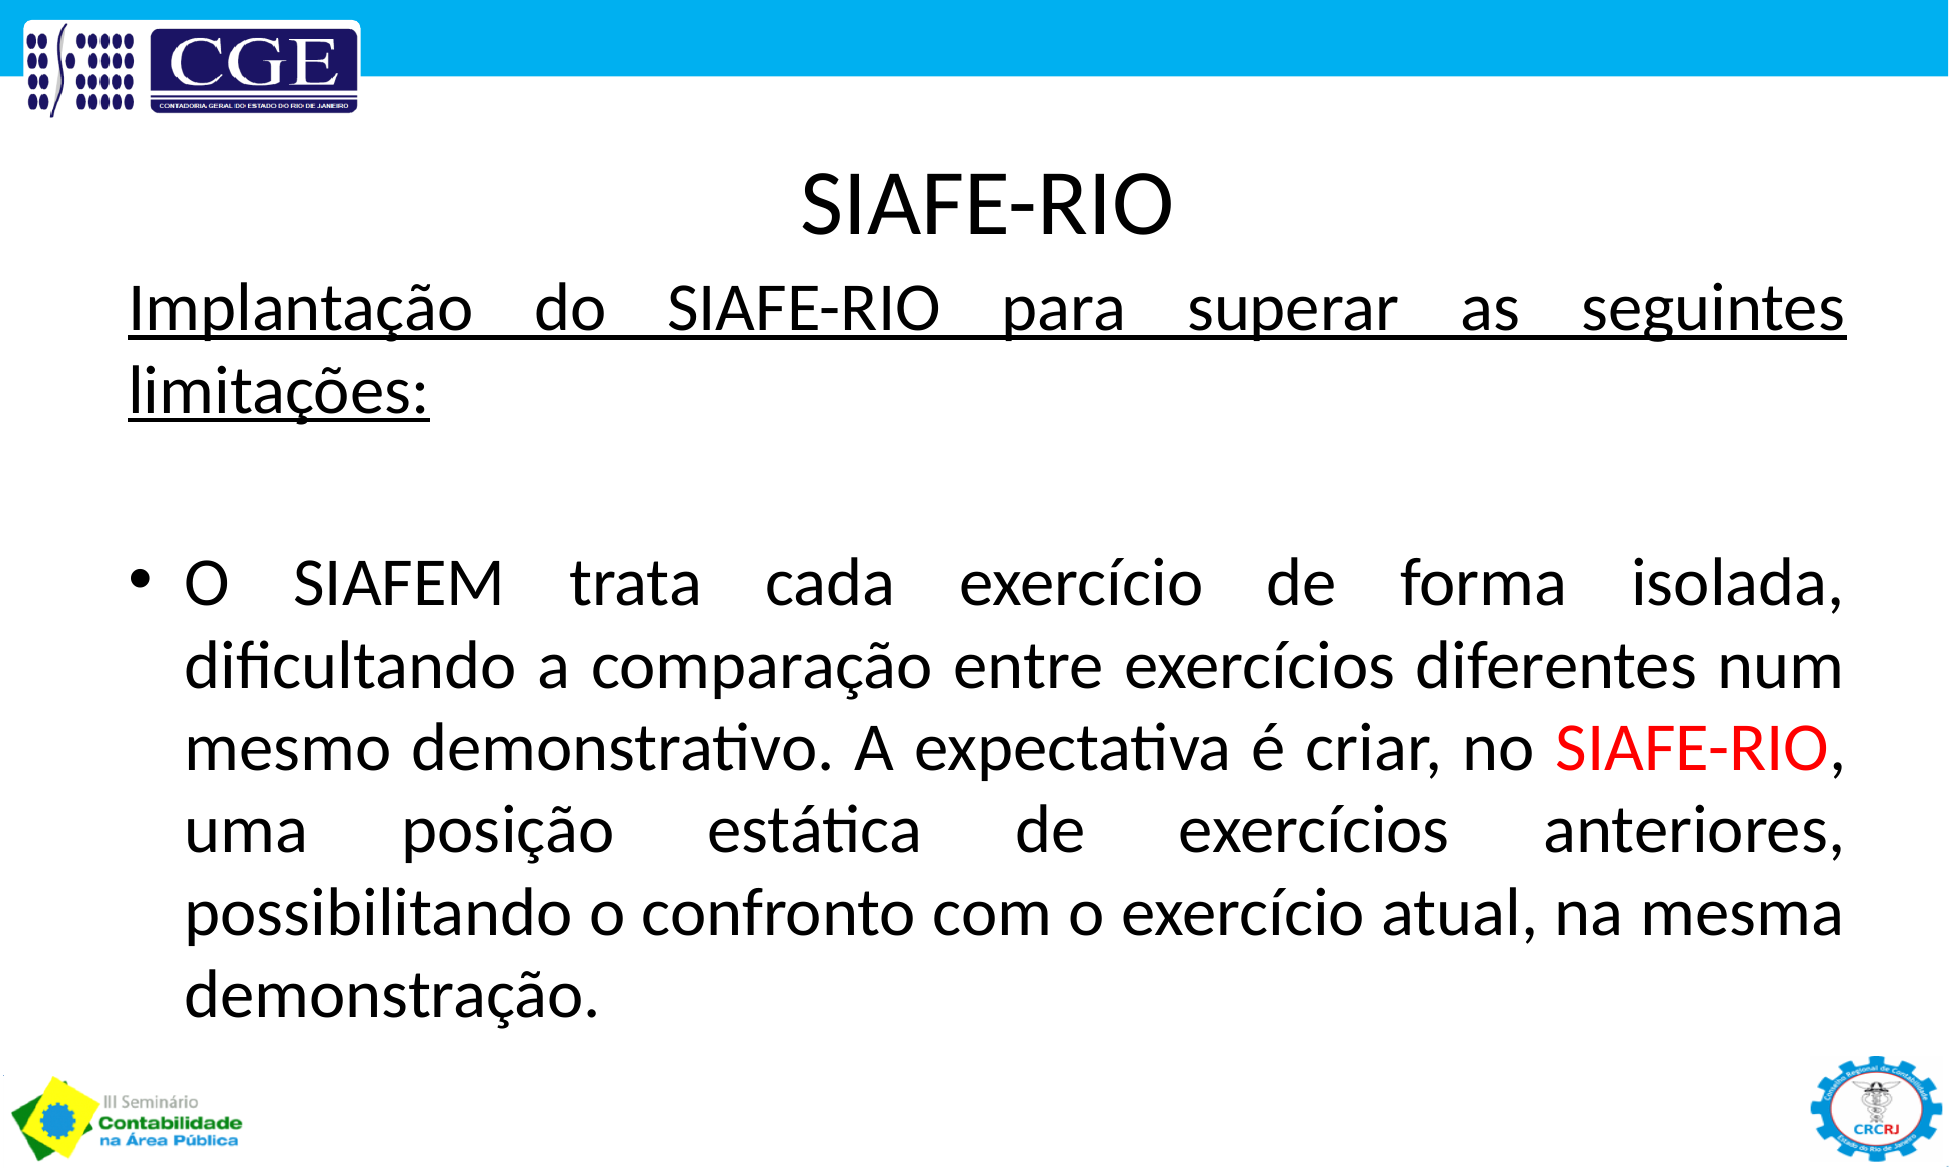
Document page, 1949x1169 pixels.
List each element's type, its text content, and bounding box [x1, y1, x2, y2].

picture [1865, 1056, 1870, 1065]
text_box SIAFE-RIO [110, 131, 1865, 253]
text_box Implantação do SIAFE-RIO para superar as seguintes limitações: O SIAFEM trata cada exercício de forma isolada, dificultando a comparação entre exercícios diferentes num mesmo demonstrativo. A expectativa é criar, no SIAFE-RIO, uma posição estática de exercícios anteriores, possibilitando o confronto com o exercício atual, na mesma demonstração. [110, 253, 1865, 1150]
picture [3, 1075, 254, 1168]
picture [1865, 1066, 1927, 1151]
picture [1803, 1056, 1949, 1167]
picture [23, 20, 361, 118]
